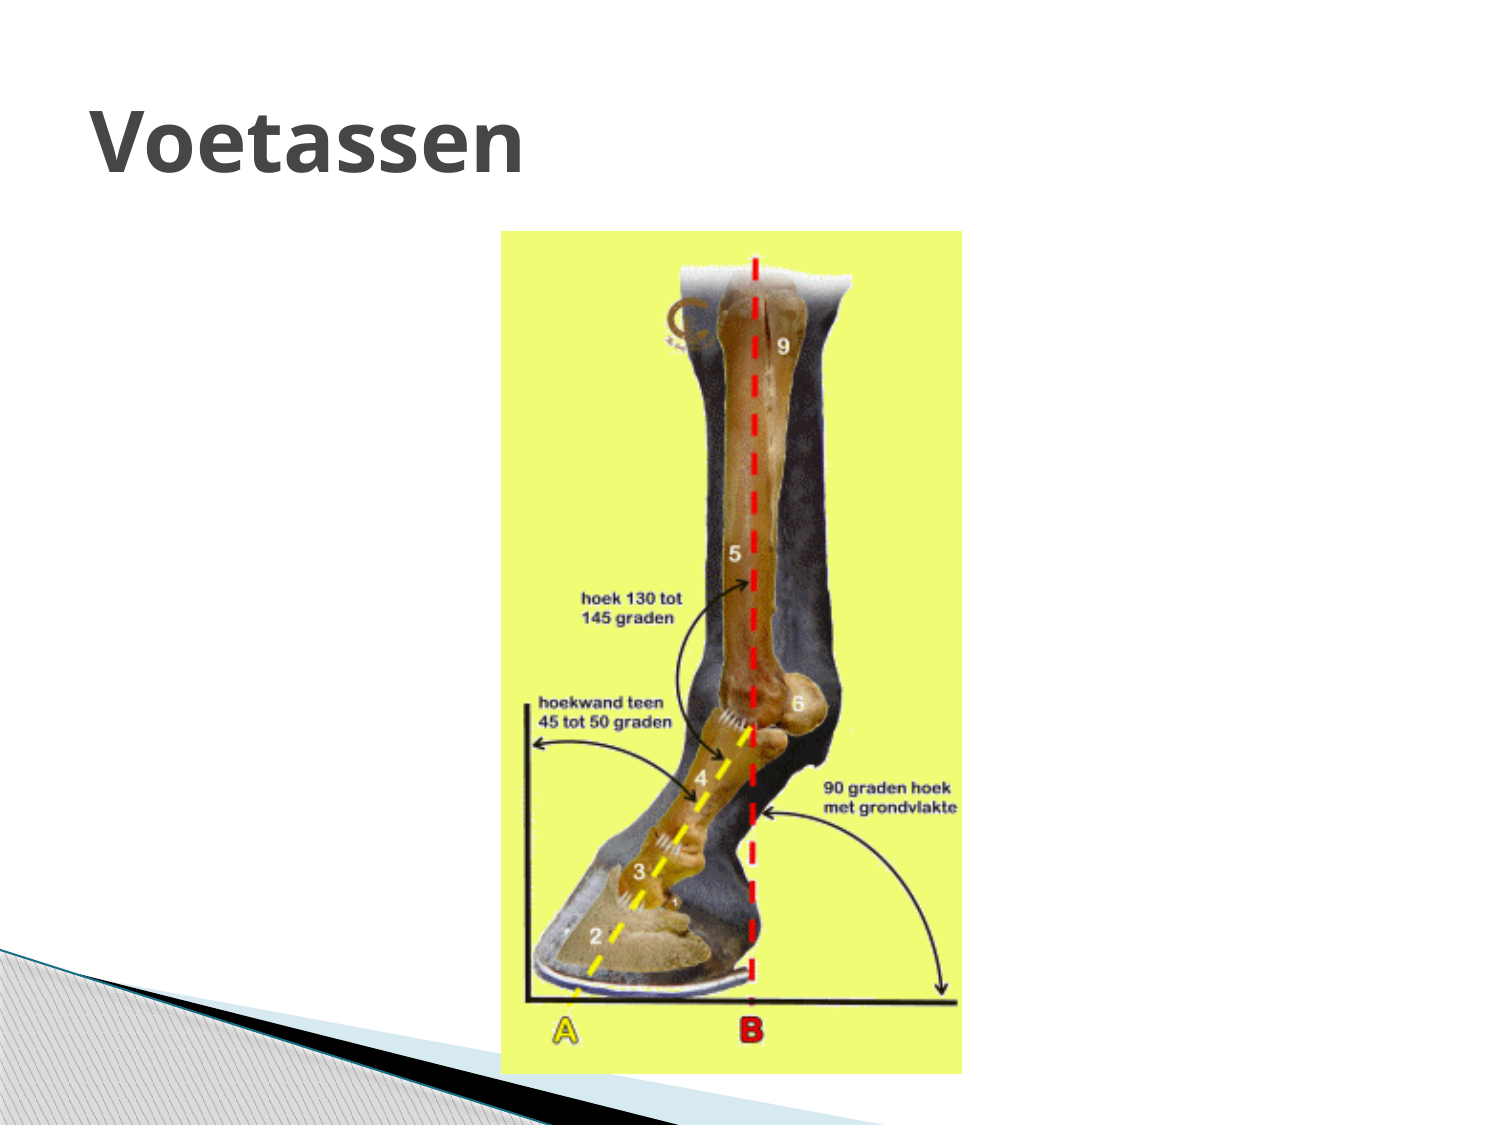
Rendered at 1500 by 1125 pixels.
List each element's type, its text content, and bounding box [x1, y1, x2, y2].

picture [501, 231, 962, 1075]
title Voetassen [75, 45, 1425, 233]
